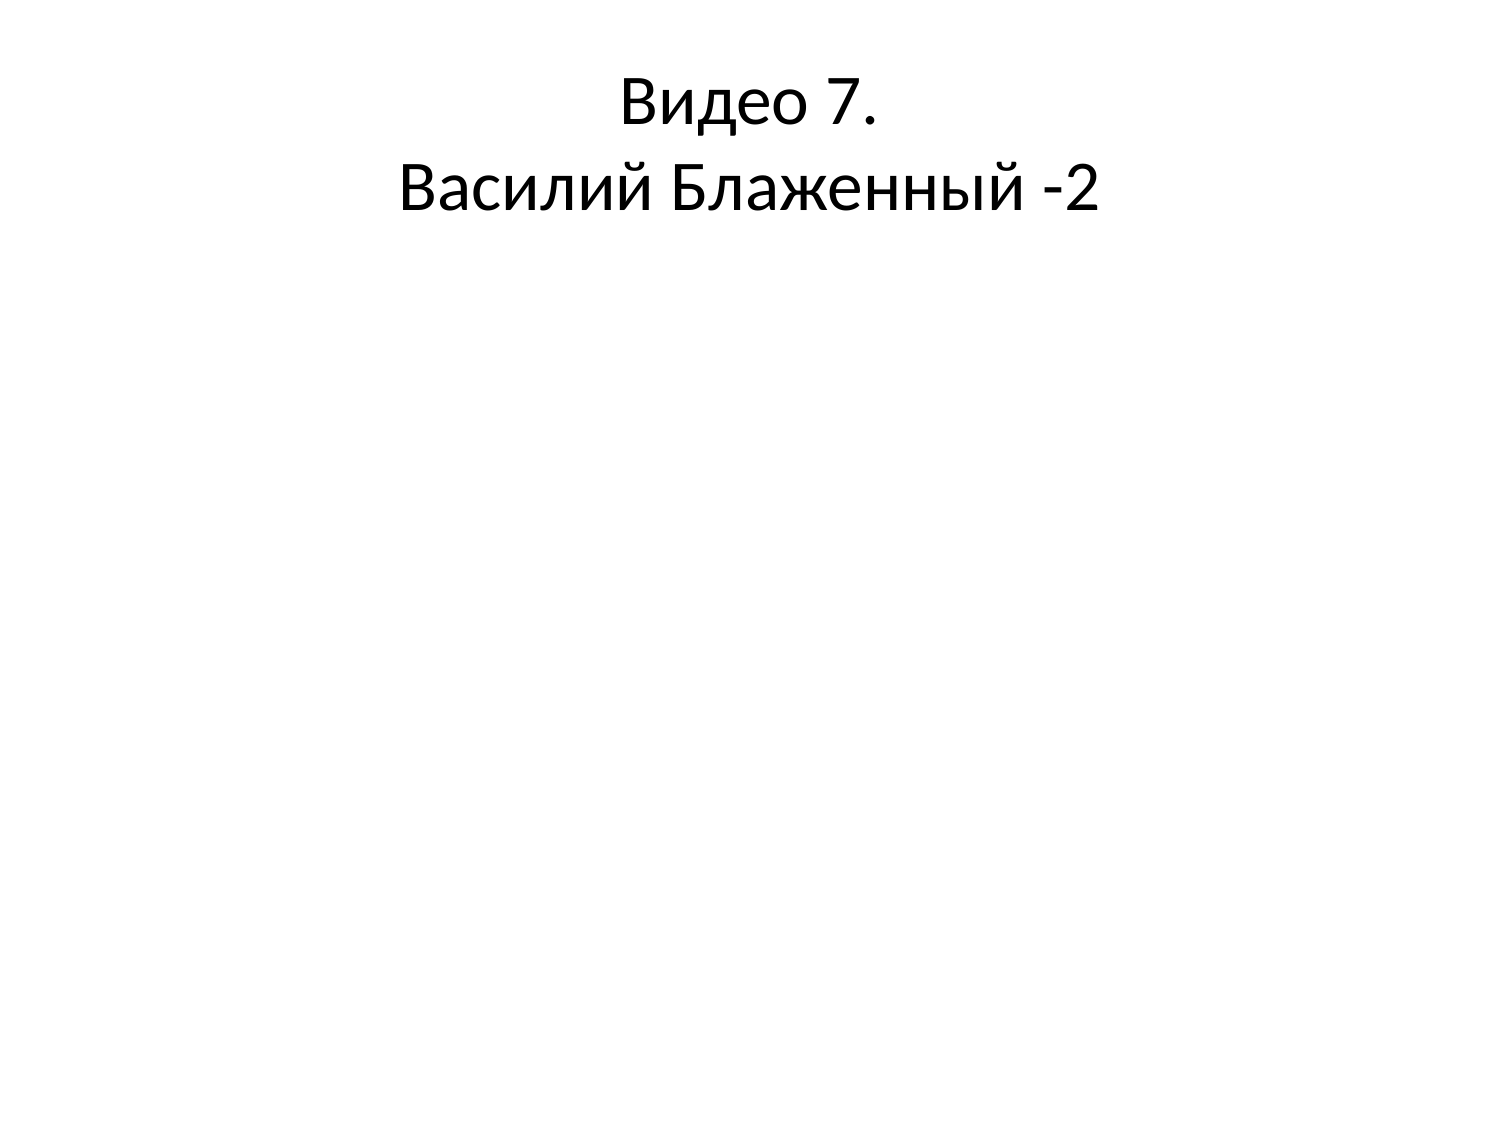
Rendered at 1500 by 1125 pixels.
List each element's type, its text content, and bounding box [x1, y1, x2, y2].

title Видео 7. Василий Блаженный -2 [75, 45, 1425, 233]
